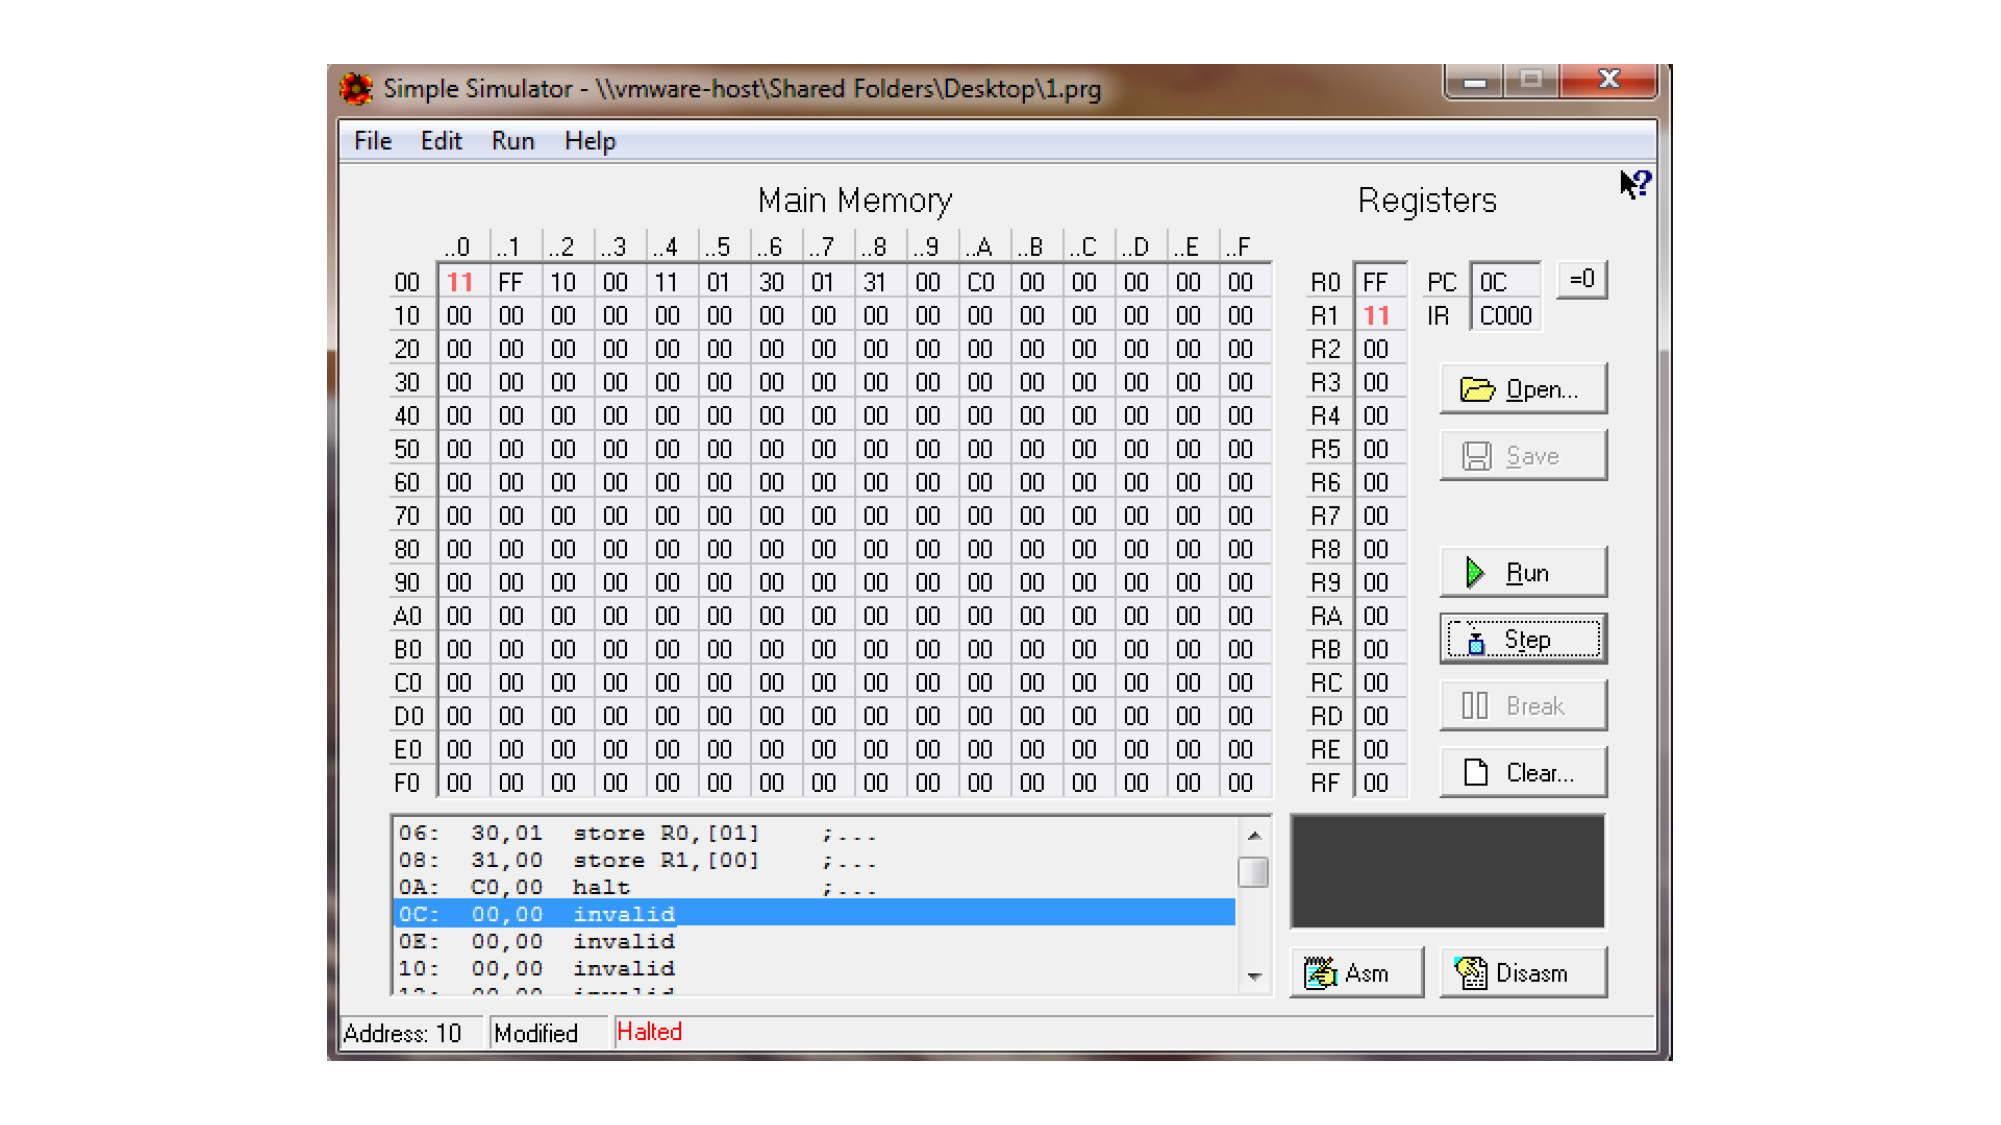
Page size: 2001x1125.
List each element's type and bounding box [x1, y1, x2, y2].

picture [327, 64, 1673, 1061]
